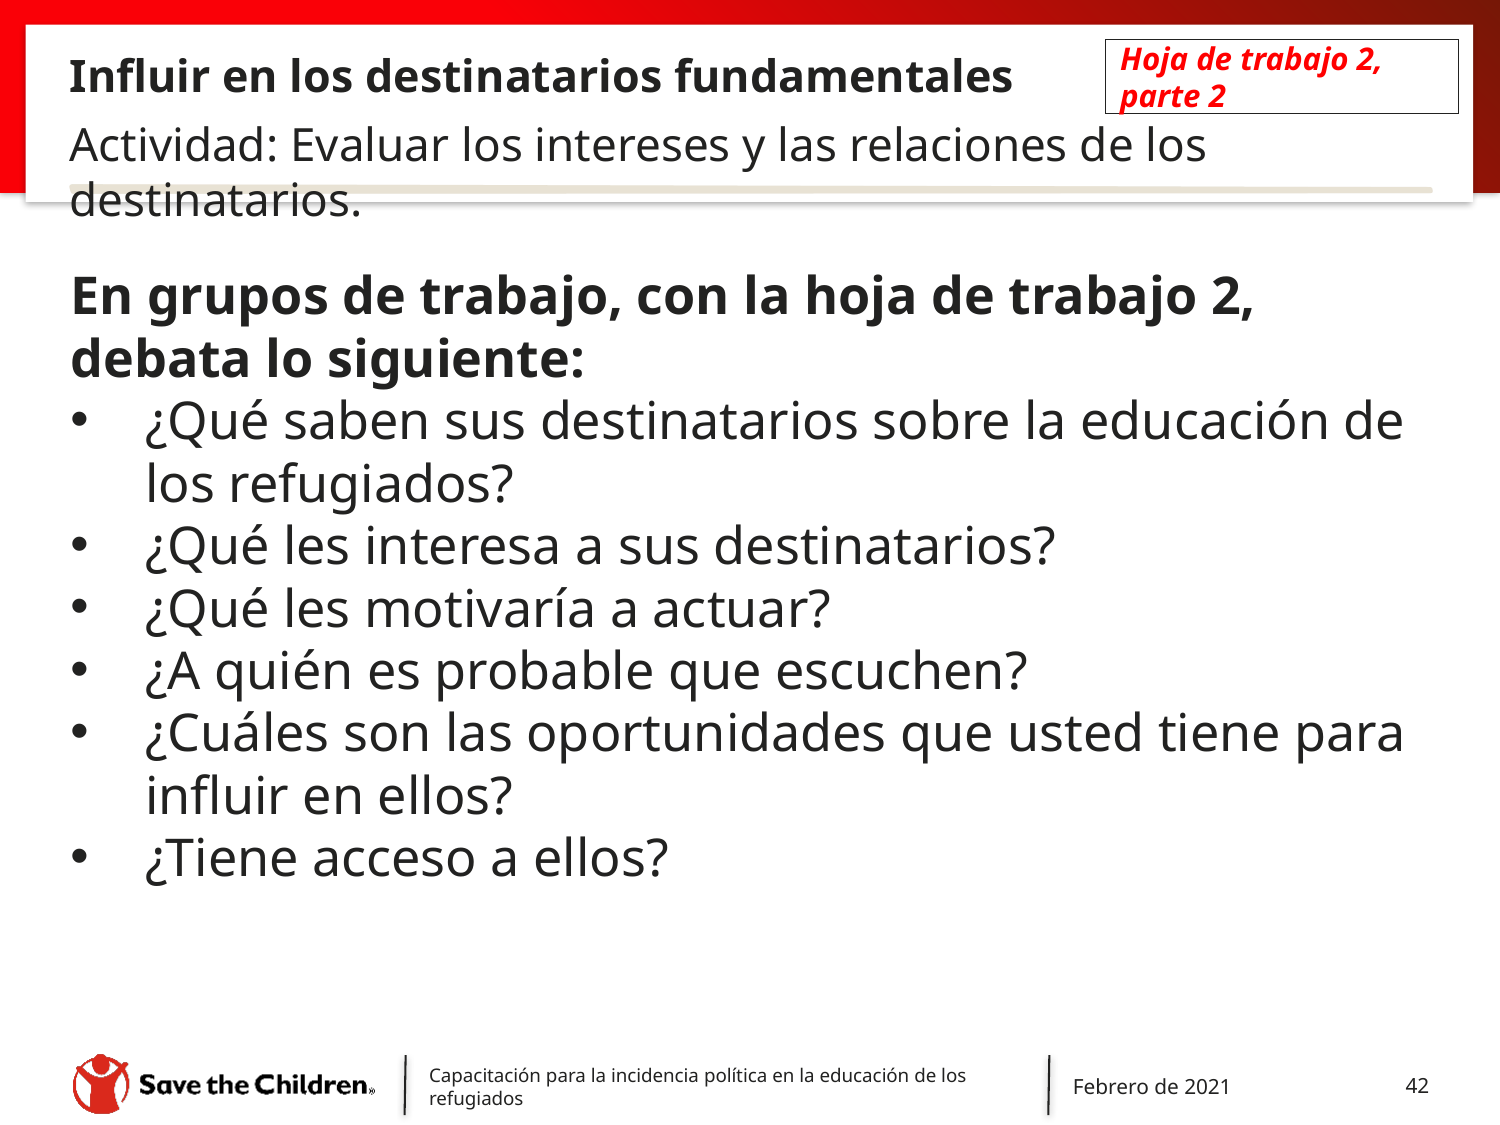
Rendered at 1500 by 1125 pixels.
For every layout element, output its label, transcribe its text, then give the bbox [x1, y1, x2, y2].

list Actividad: Evaluar los intereses y las relaciones de los destinatarios. [69, 115, 1429, 176]
picture [69, 184, 1433, 194]
list En grupos de trabajo, con la hoja de trabajo 2, debata lo siguiente: ¿Qué saben sus destinatarios sobre la educación de los refugiados? ¿Qué les interesa a sus destinatarios? ¿Qué les motivaría a actuar? ¿A quién es probable que escuchen? ¿Cuáles son las oportunidades que usted tiene para influir en ellos? ¿Tiene acceso a ellos? [70, 262, 1428, 1035]
title Influir en los destinatarios fundamentales [69, 33, 1081, 115]
slide_number Febrero de 2021 [1057, 1056, 1317, 1117]
slide_number 42 [1317, 1056, 1445, 1117]
text_box Hoja de trabajo 2, parte 2 [1105, 39, 1459, 114]
picture [62, 1043, 386, 1125]
footer Capacitación para la incidencia política en la educación de los refugiados [414, 1056, 1042, 1117]
